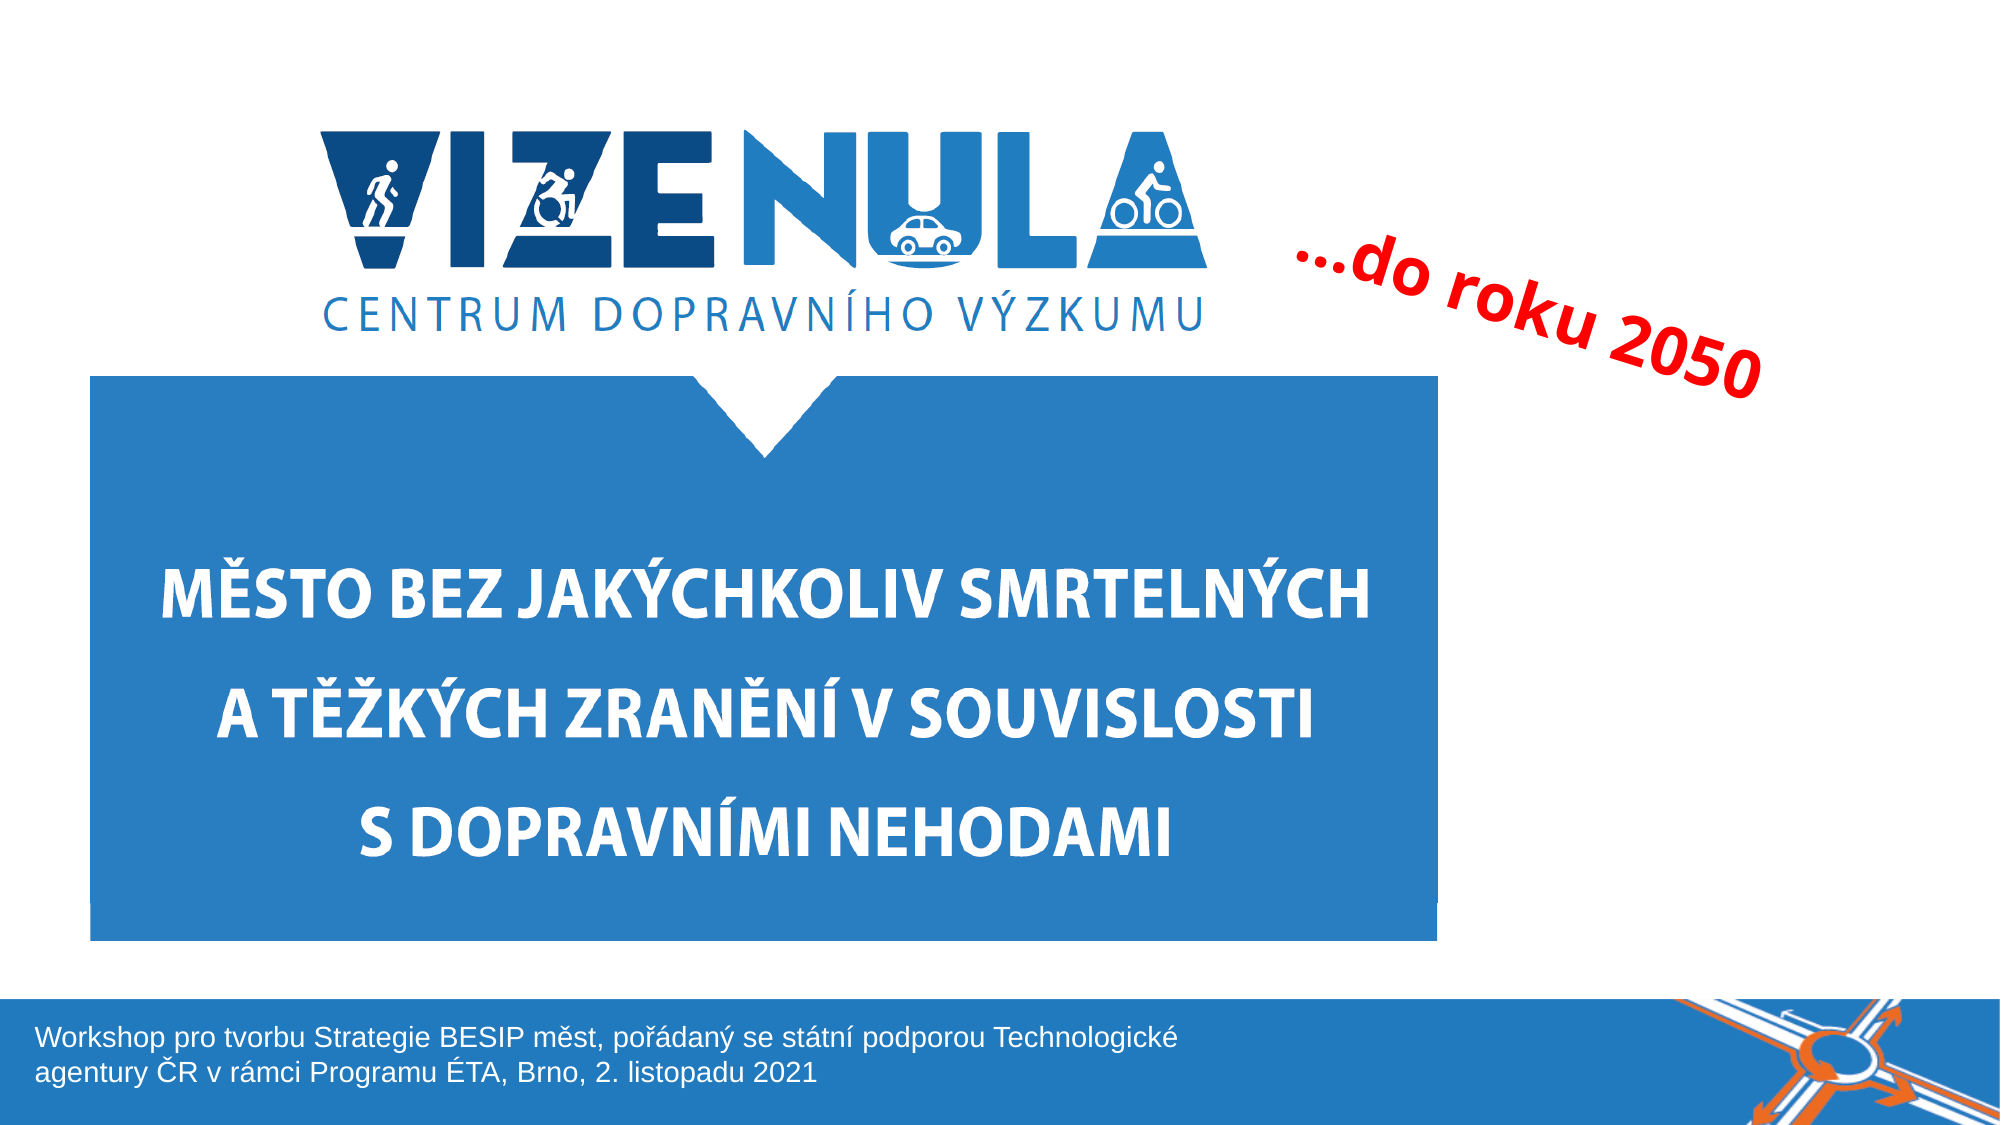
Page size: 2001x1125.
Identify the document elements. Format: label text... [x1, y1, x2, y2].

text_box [90, 77, 1438, 941]
text_box Workshop pro tvorbu Strategie BESIP měst, pořádaný se státní podporou Technologické agentury ČR v rámci Programu ÉTA, Brno, 2. listopadu 2021 [19, 1011, 1245, 1097]
text_box …do roku 2050 [1442, 227, 1832, 441]
picture [0, 999, 2000, 1125]
